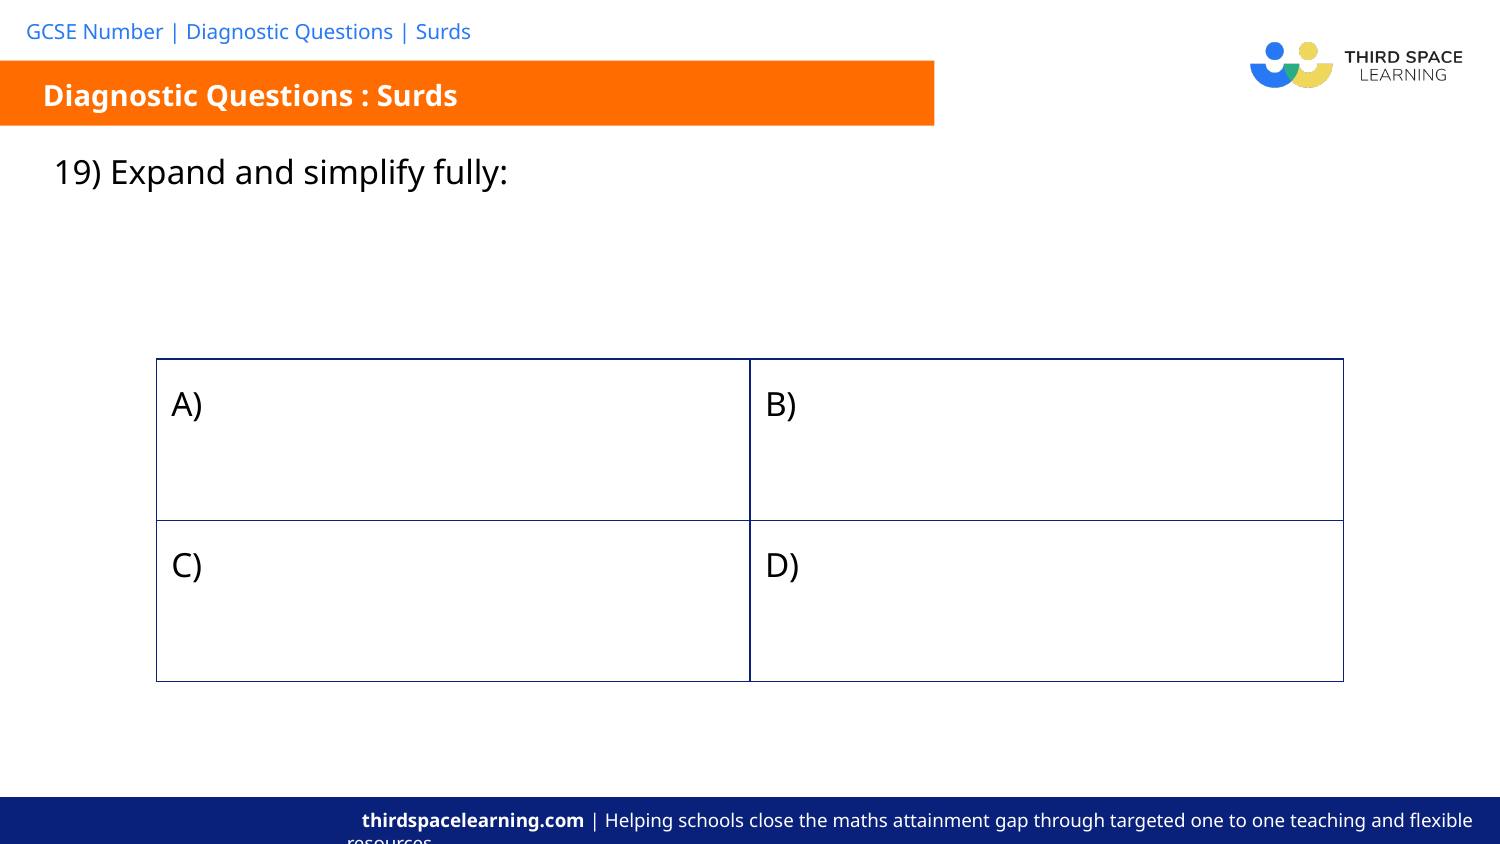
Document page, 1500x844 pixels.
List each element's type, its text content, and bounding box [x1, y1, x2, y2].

picture [1250, 33, 1465, 99]
text_box Diagnostic Questions : Surds [27, 61, 778, 127]
